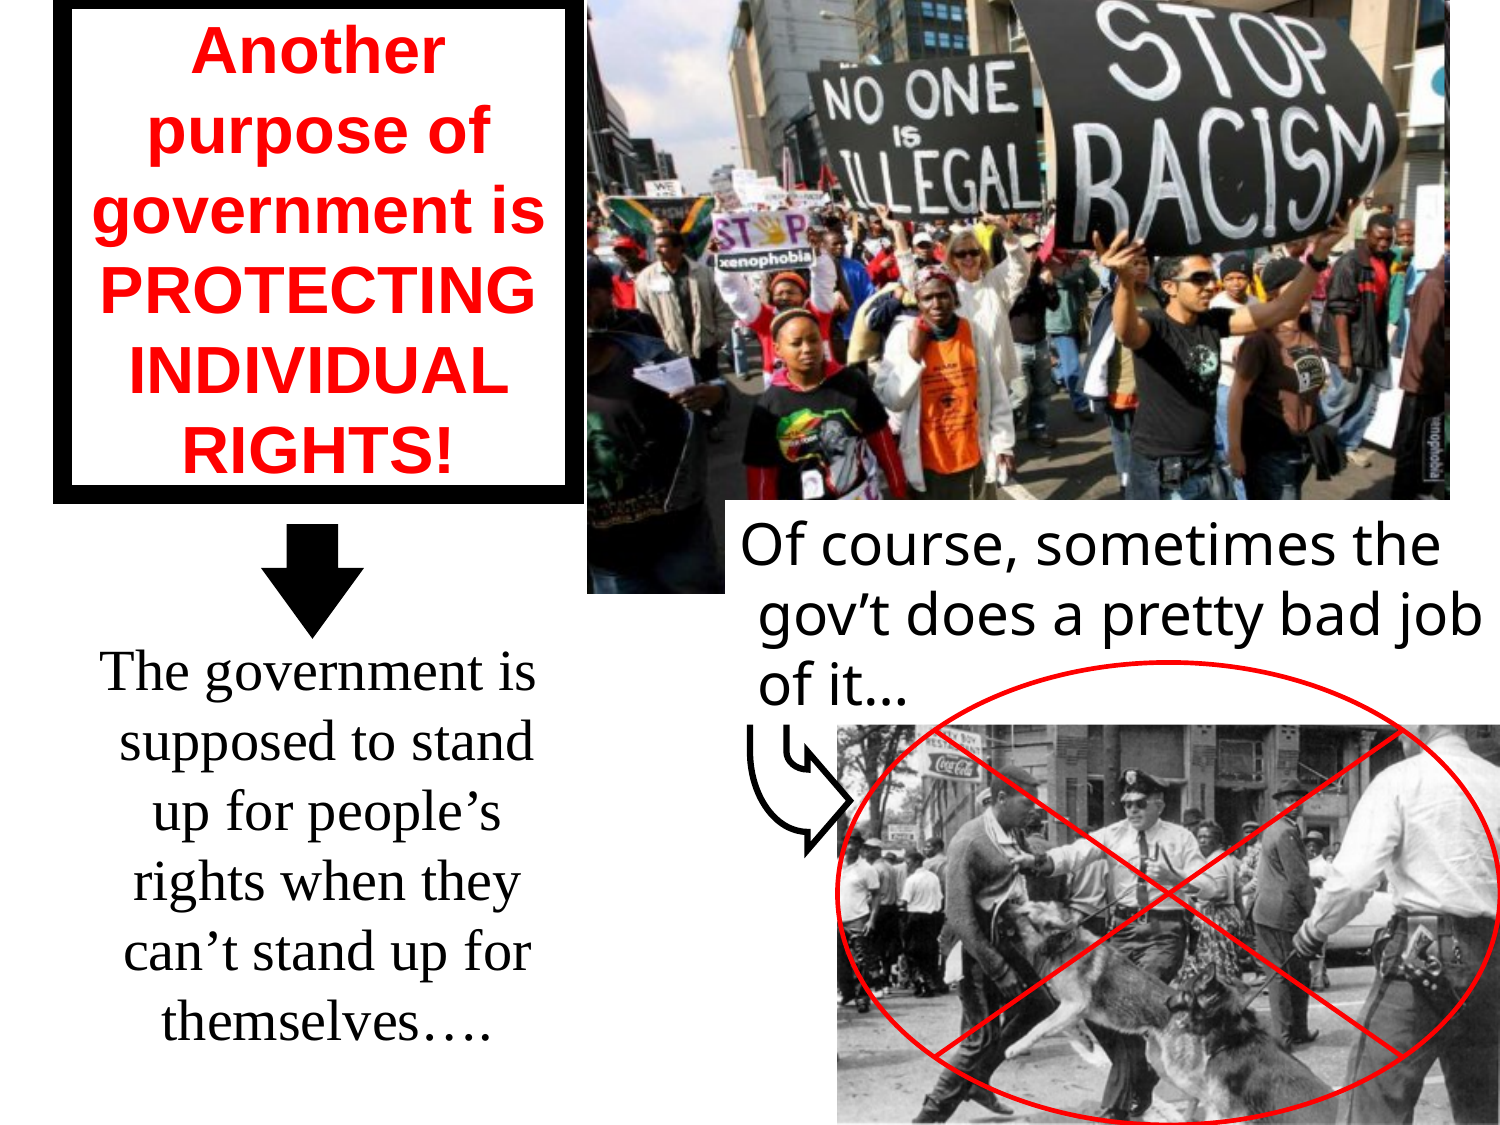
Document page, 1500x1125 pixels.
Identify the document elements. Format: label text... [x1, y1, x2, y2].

picture [587, 0, 1451, 594]
picture [837, 656, 1500, 1125]
text_box The government is supposed to stand up for people’s rights when they can’t stand up for themselves…. [62, 624, 575, 1060]
text_box Another purpose of government is PROTECTING INDIVIDUAL RIGHTS! [62, 0, 575, 495]
text_box [750, 725, 832, 850]
text_box Of course, sometimes the gov’t does a pretty bad job of it… [725, 500, 1500, 725]
text_box [262, 525, 363, 638]
